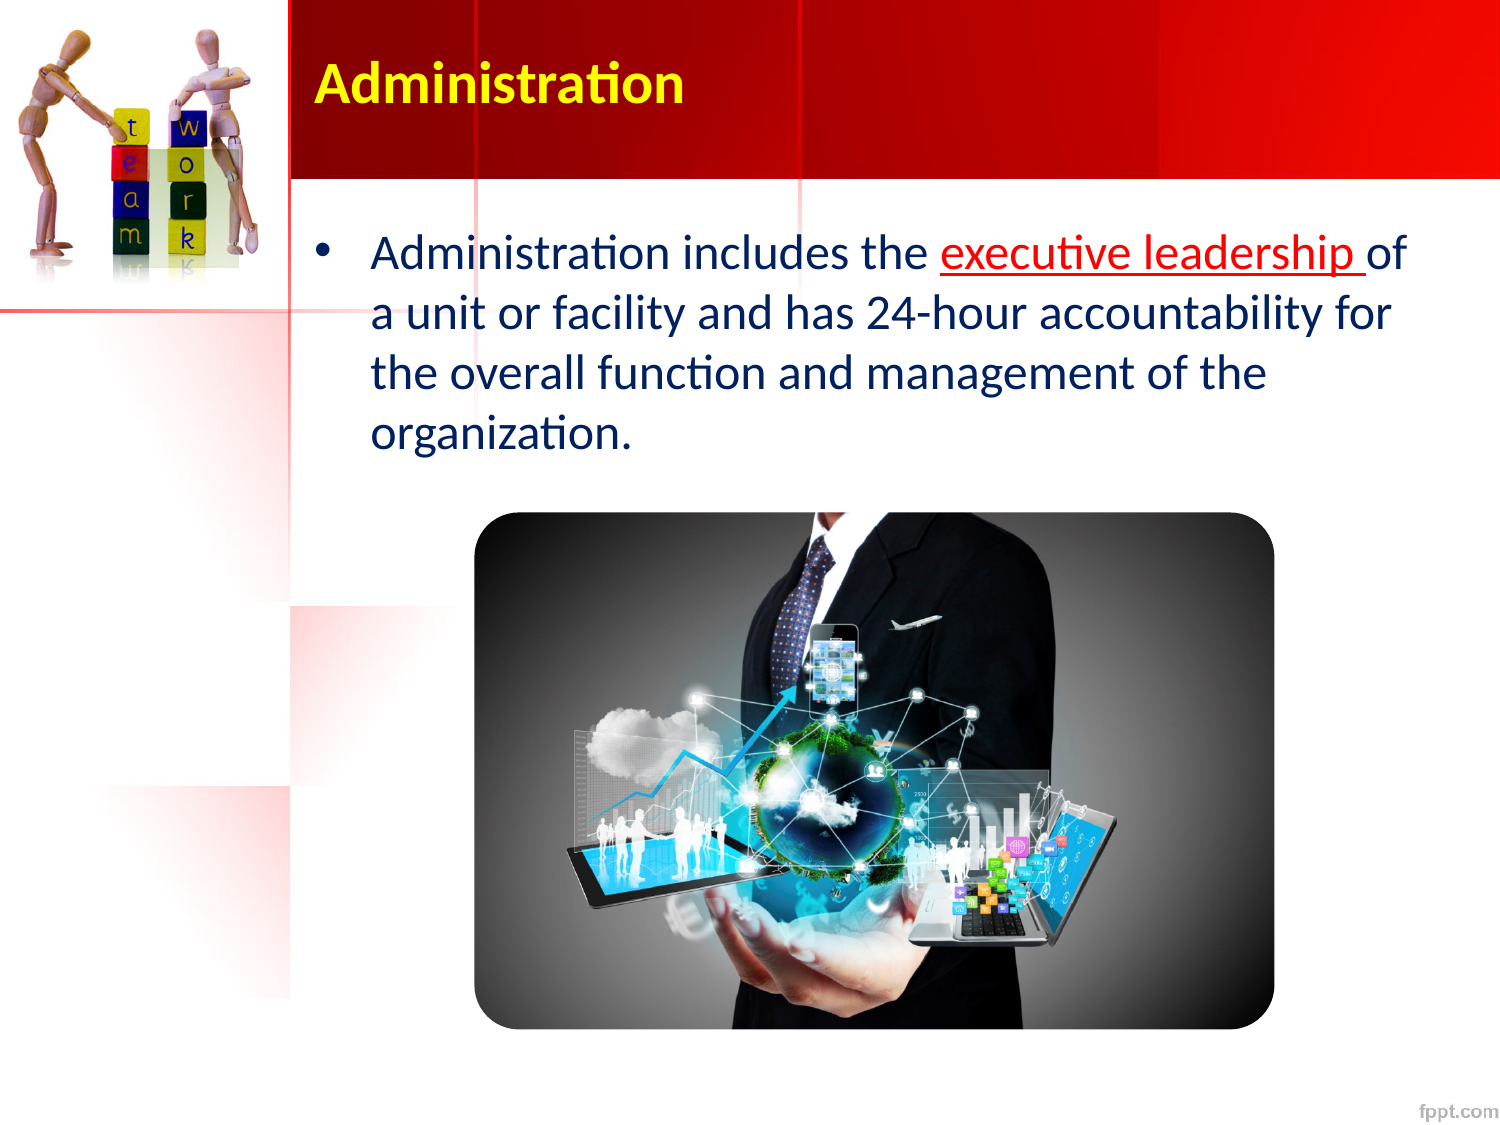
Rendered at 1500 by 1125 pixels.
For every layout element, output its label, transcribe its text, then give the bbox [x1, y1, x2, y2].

list Administration includes the executive leadership of a unit or facility and has 24-hour accountability for the overall function and management of the organization. [299, 211, 1427, 864]
title Administration [299, 36, 1500, 124]
picture [0, 0, 1500, 1125]
